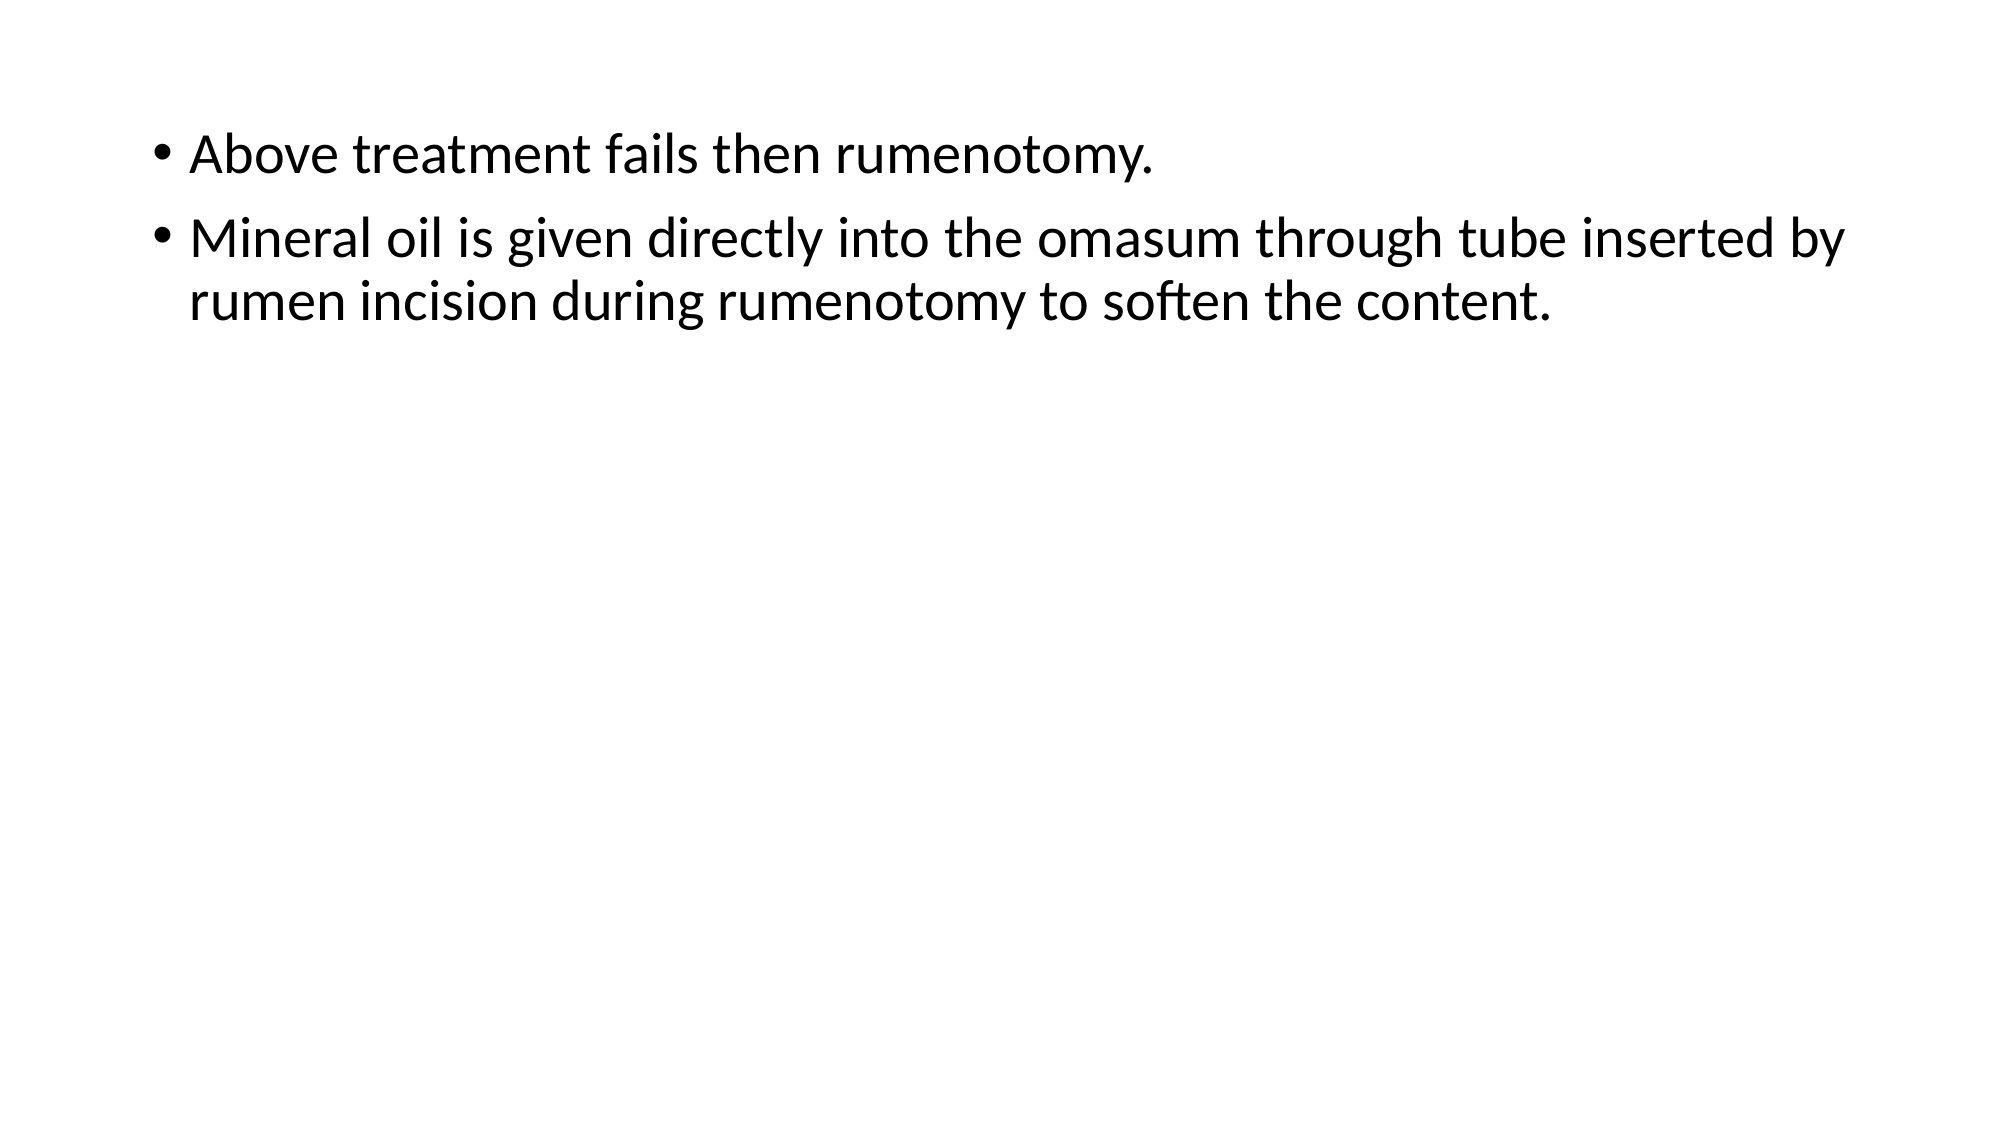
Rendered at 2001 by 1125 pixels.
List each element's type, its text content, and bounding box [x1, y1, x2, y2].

list Above treatment fails then rumenotomy. Mineral oil is given directly into the omasum through tube inserted by rumen incision during rumenotomy to soften the content. [137, 115, 1863, 1014]
